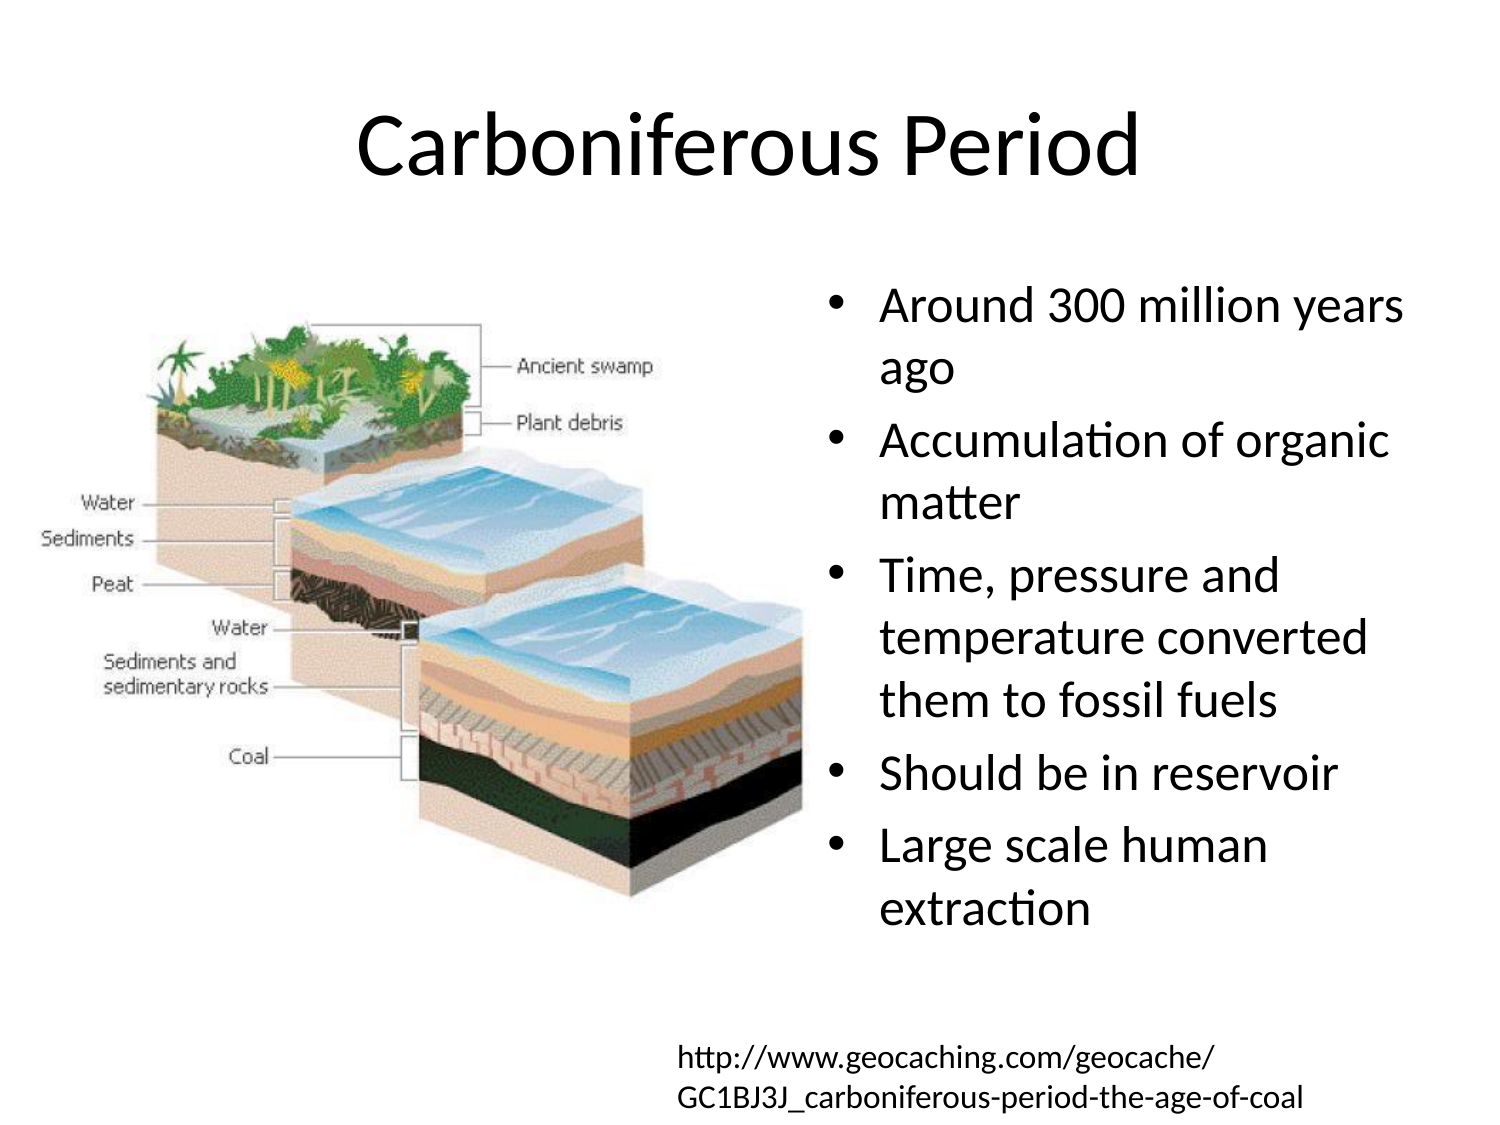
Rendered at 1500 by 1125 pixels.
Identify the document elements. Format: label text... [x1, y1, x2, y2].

list Around 300 million years ago Accumulation of organic matter Time, pressure and temperature converted them to fossil fuels Should be in reservoir Large scale human extraction [812, 262, 1425, 950]
picture [37, 312, 907, 923]
title Carboniferous Period [75, 45, 1425, 233]
text_box http://www.geocaching.com/geocache/GC1BJ3J_carboniferous-period-the-age-of-coal [662, 1028, 1413, 1123]
